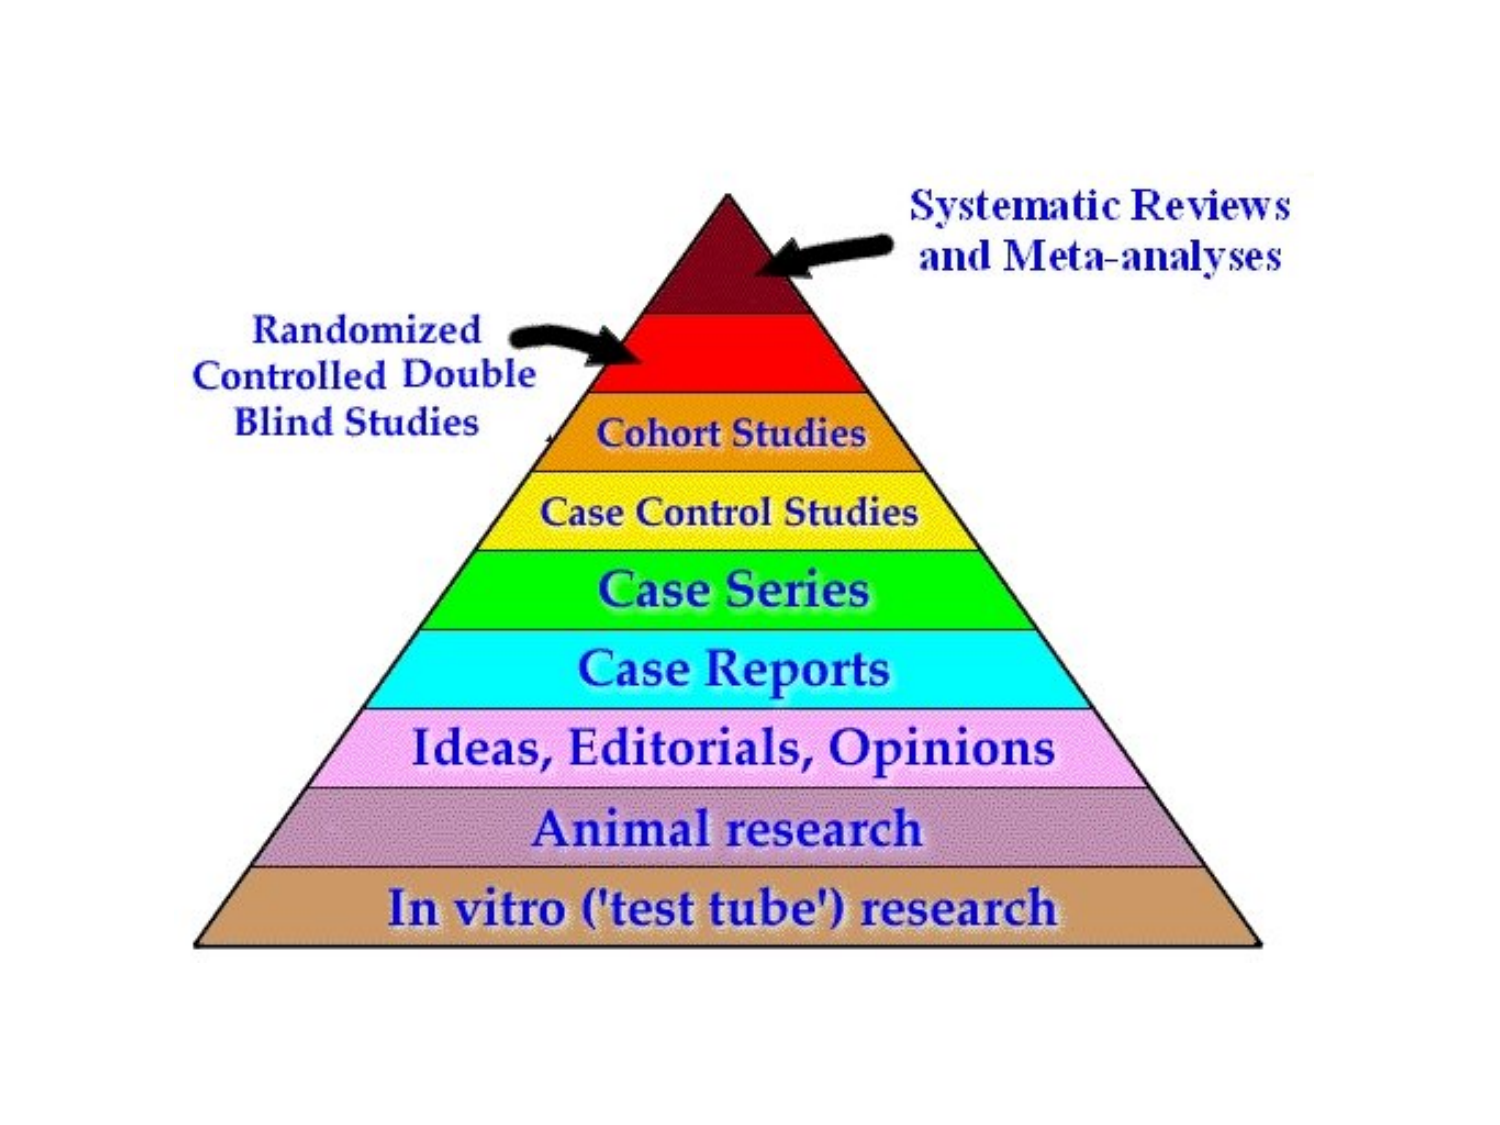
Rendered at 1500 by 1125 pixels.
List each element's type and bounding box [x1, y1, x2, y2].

picture [174, 137, 1314, 963]
